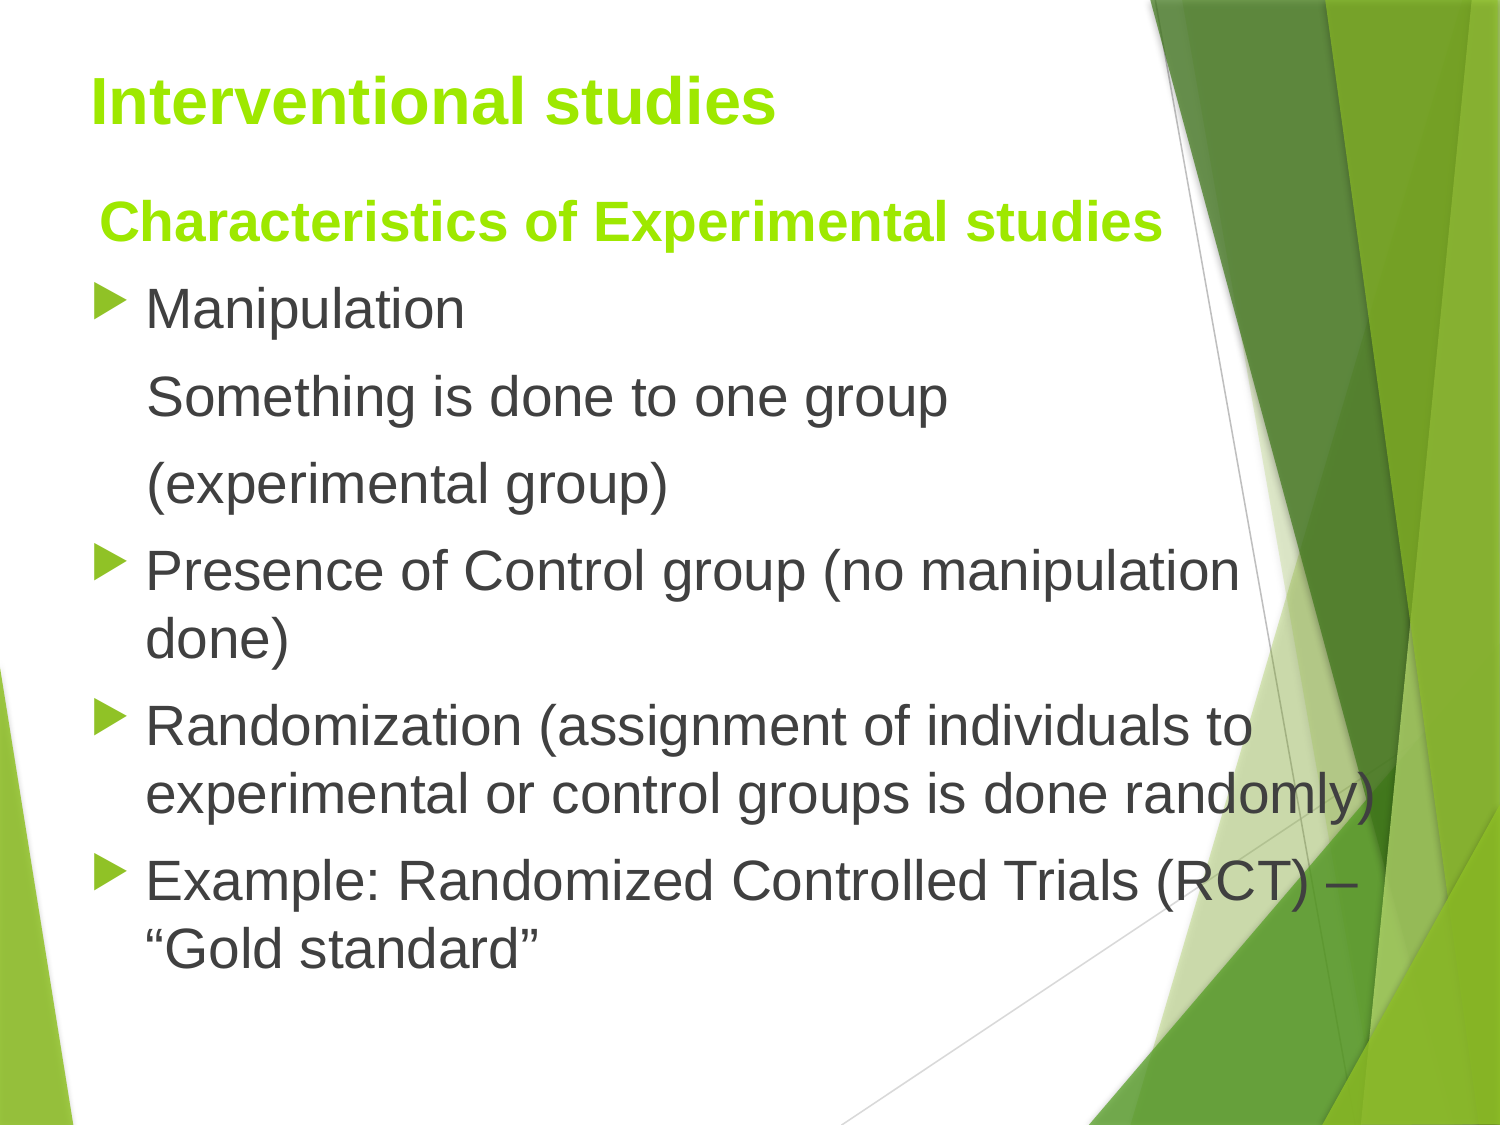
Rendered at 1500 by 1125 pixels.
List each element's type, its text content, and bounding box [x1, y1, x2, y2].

list Characteristics of Experimental studies Manipulation Something is done to one group (experimental group) Presence of Control group (no manipulation done) Randomization (assignment of individuals to experimental or control groups is done randomly) Example: Randomized Controlled Trials (RCT) – “Gold standard” [75, 178, 1400, 991]
title Interventional studies [75, 50, 1413, 178]
